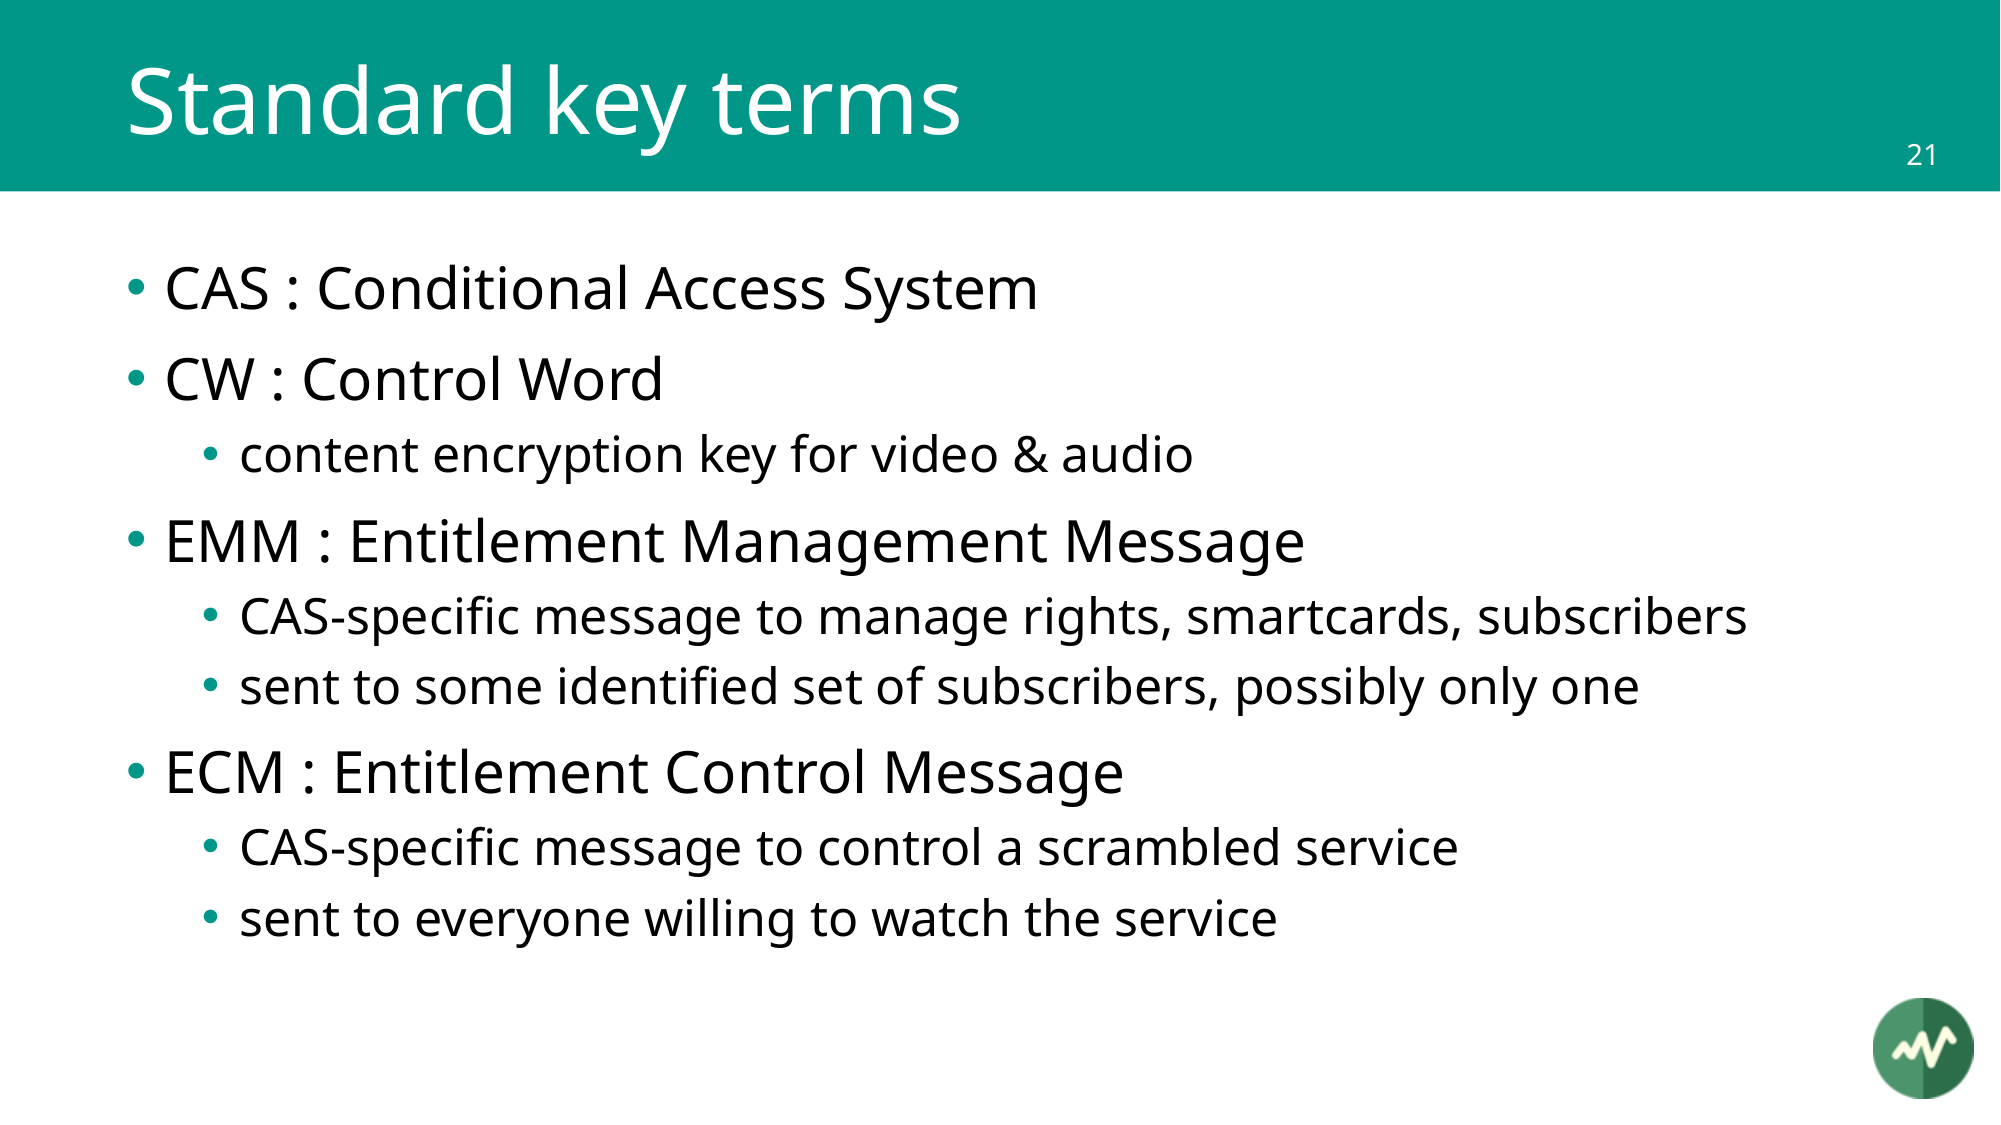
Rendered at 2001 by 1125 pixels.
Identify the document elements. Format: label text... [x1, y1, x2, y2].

title Standard key terms [111, 39, 1812, 171]
picture [1873, 998, 1974, 1099]
list CAS : Conditional Access System CW : Control Word content encryption key for video & audio EMM : Entitlement Management Message CAS-specific message to manage rights, smartcards, subscribers sent to some identified set of subscribers, possibly only one ECM : Entitlement Control Message CAS-specific message to control a scrambled service sent to everyone willing to watch the service [111, 244, 1812, 1071]
